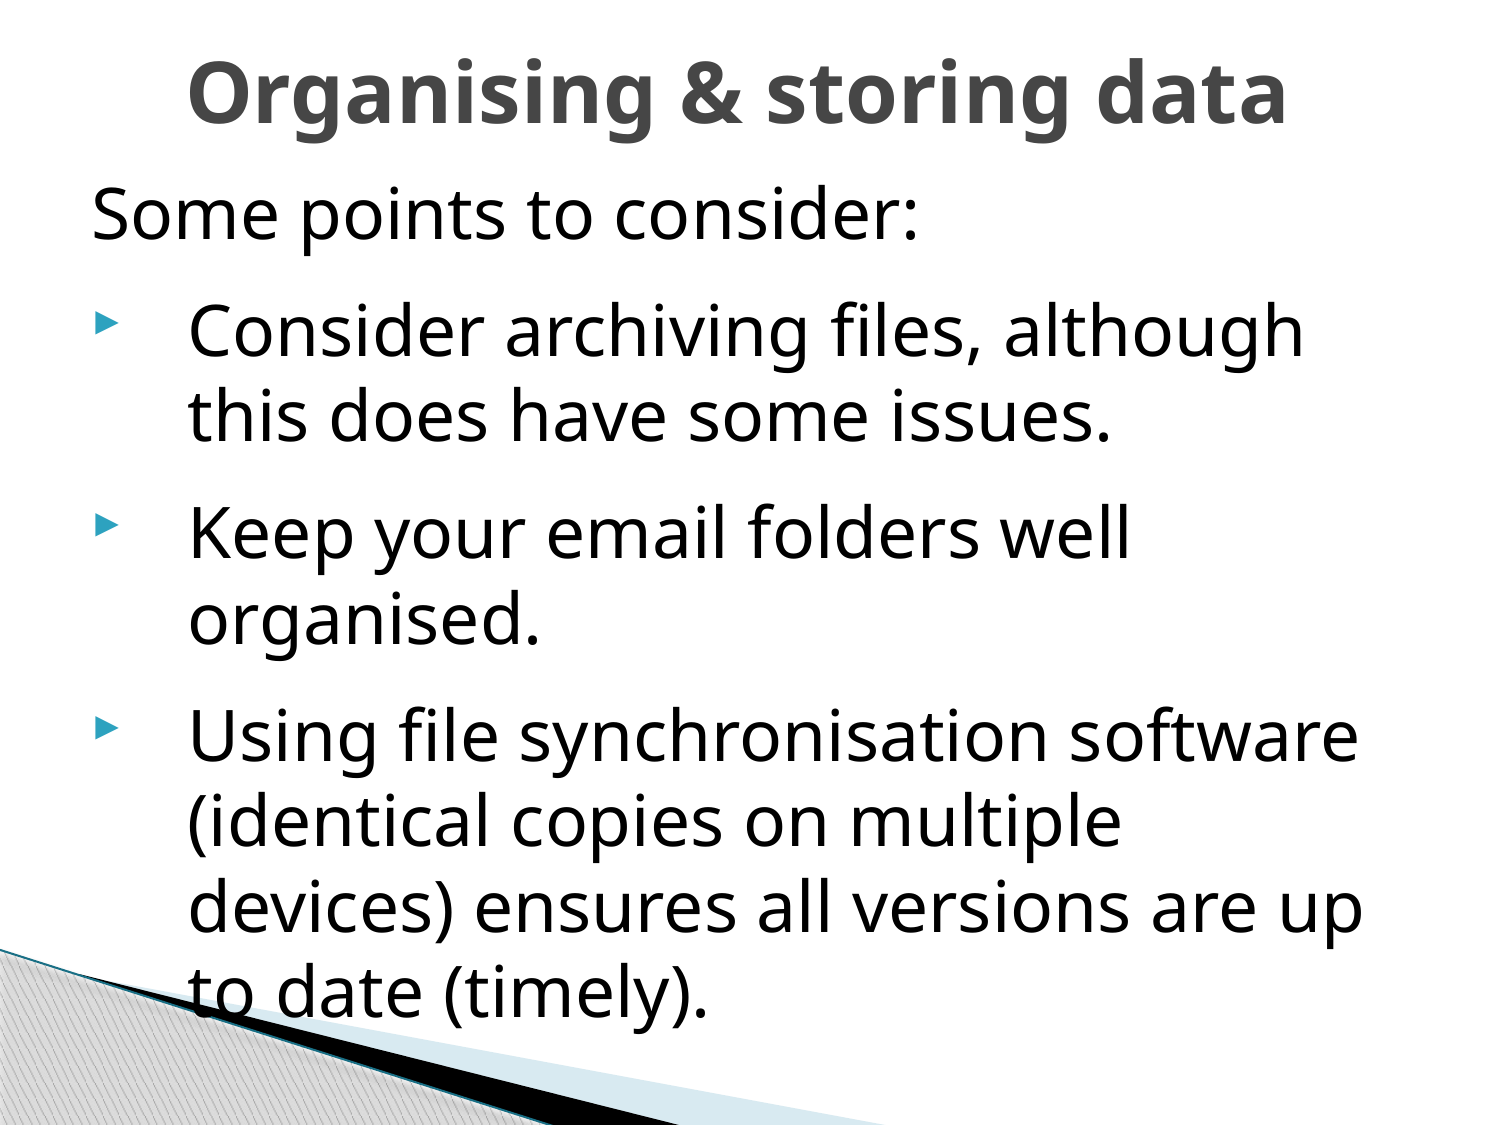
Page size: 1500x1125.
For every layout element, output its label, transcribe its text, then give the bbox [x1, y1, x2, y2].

list Some points to consider: Consider archiving files, although this does have some issues. Keep your email folders well organised. Using file synchronisation software (identical copies on multiple devices) ensures all versions are up to date (timely). [76, 160, 1400, 1047]
title Organising & storing data [100, 0, 1376, 183]
